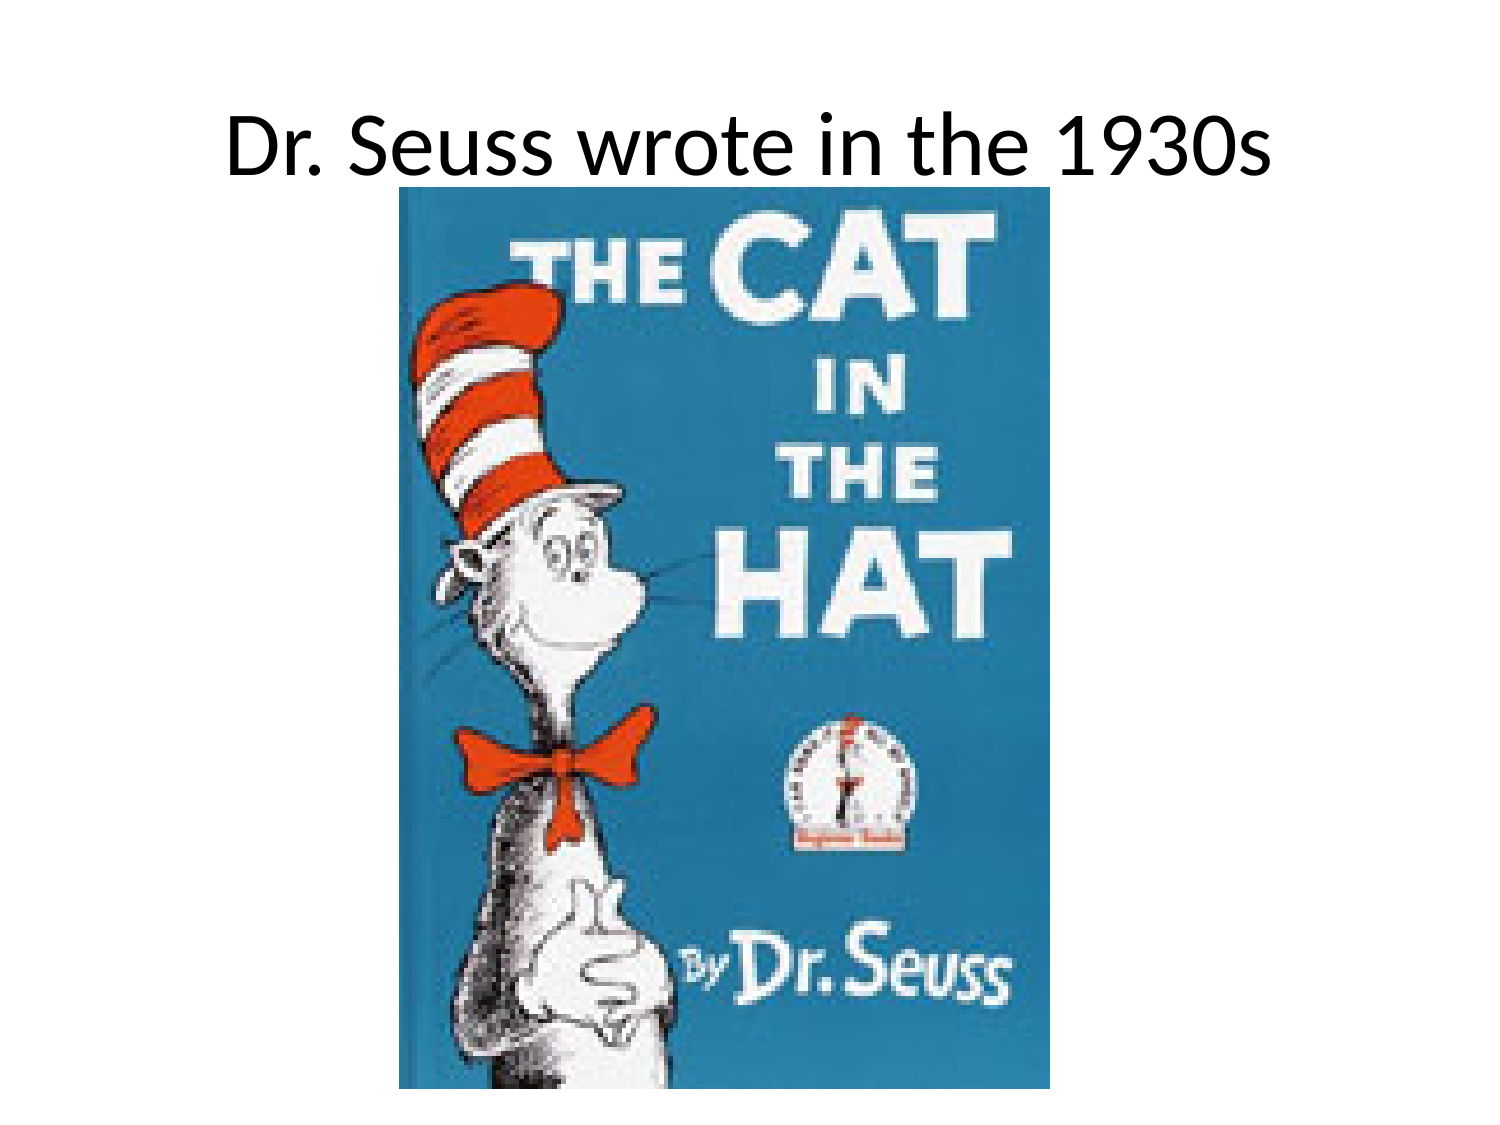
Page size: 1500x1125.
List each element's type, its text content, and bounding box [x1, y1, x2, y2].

title Dr. Seuss wrote in the 1930s [75, 45, 1425, 233]
picture [399, 187, 1051, 1089]
